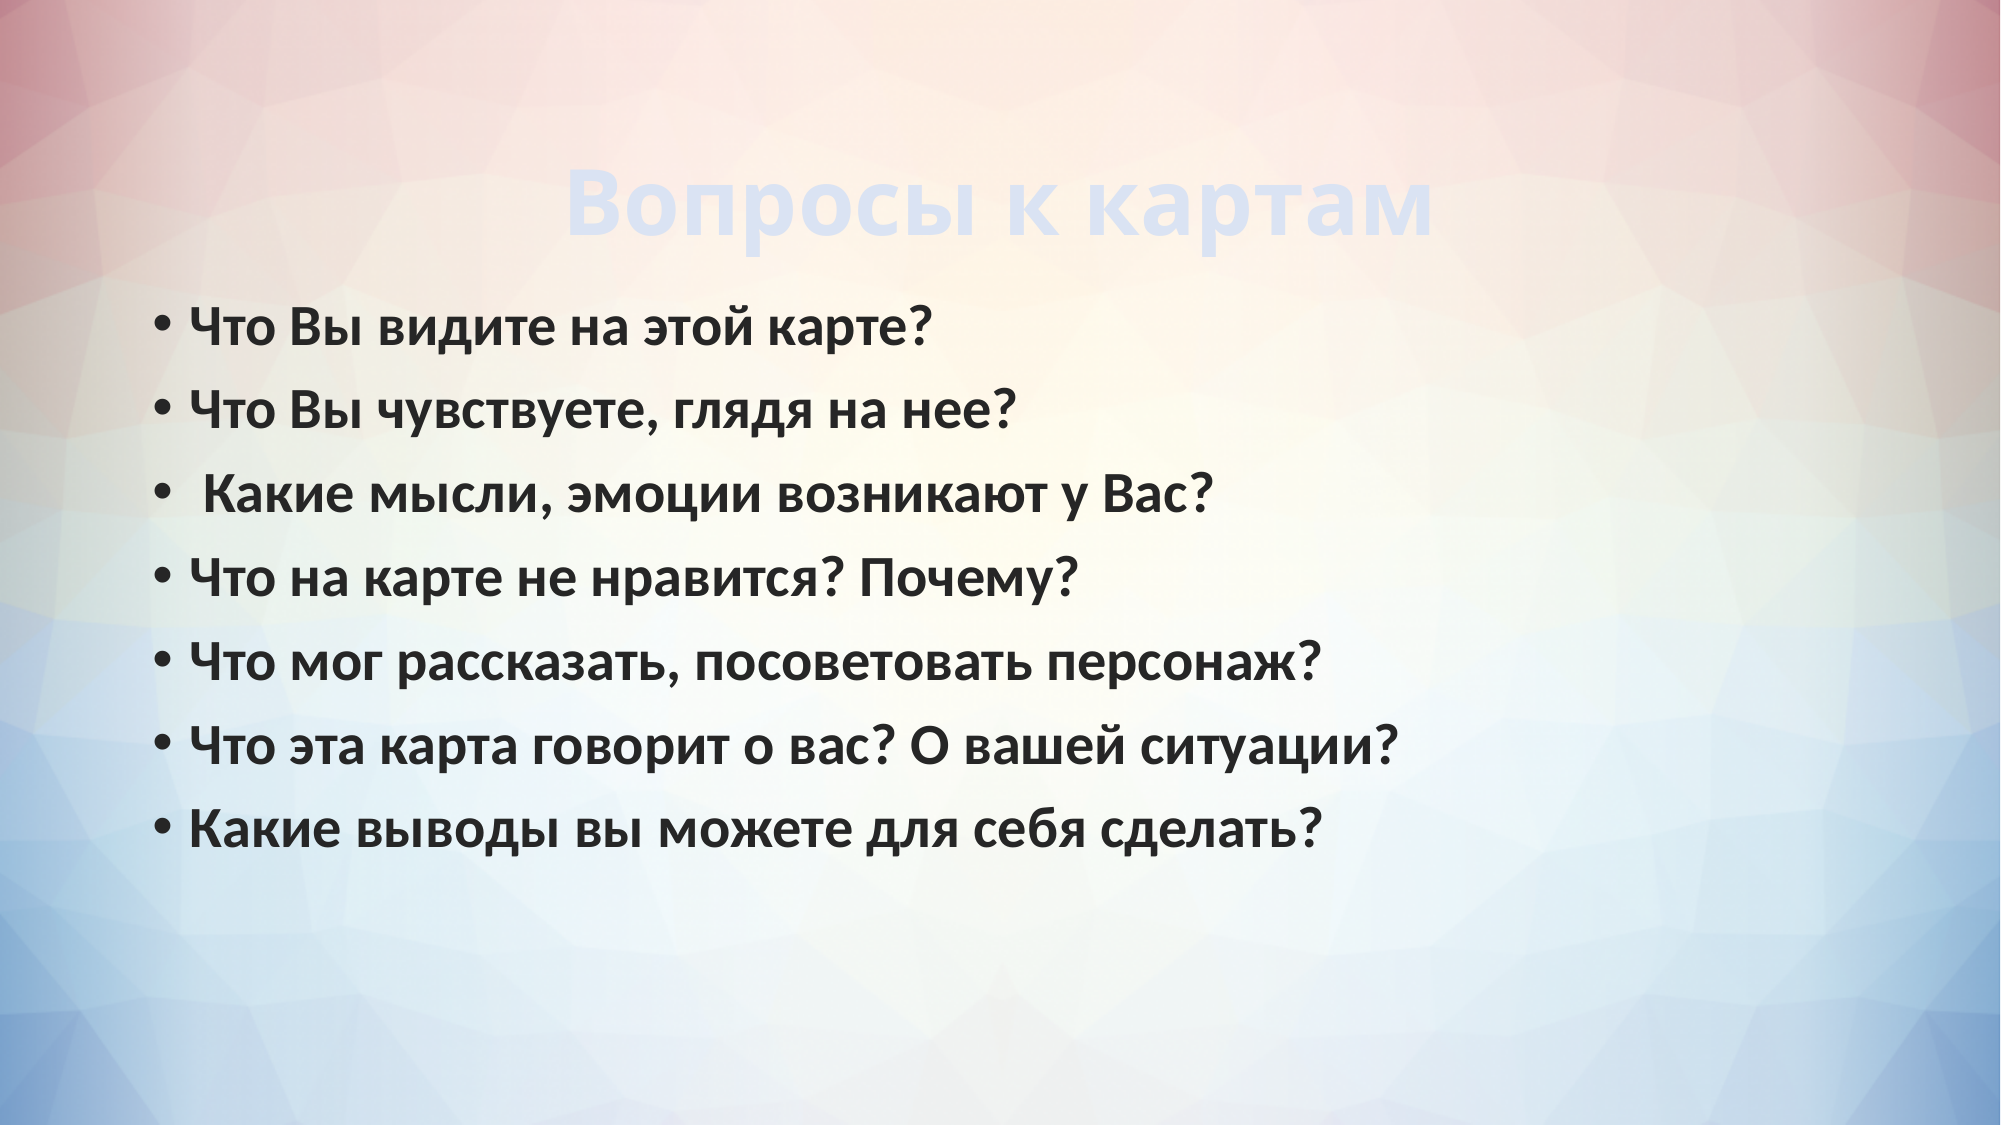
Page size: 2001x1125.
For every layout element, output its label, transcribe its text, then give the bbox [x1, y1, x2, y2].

title Вопросы к картам [137, 140, 1863, 272]
picture [0, 0, 2001, 1125]
list Что Вы видите на этой карте? Что Вы чувствуете, глядя на нее? Какие мысли, эмоции возникают у Вас? Что на карте не нравится? Почему? Что мог рассказать, посоветовать персонаж? Что эта карта говорит о вас? О вашей ситуации? Какие выводы вы можете для себя сделать? [137, 287, 1863, 1009]
